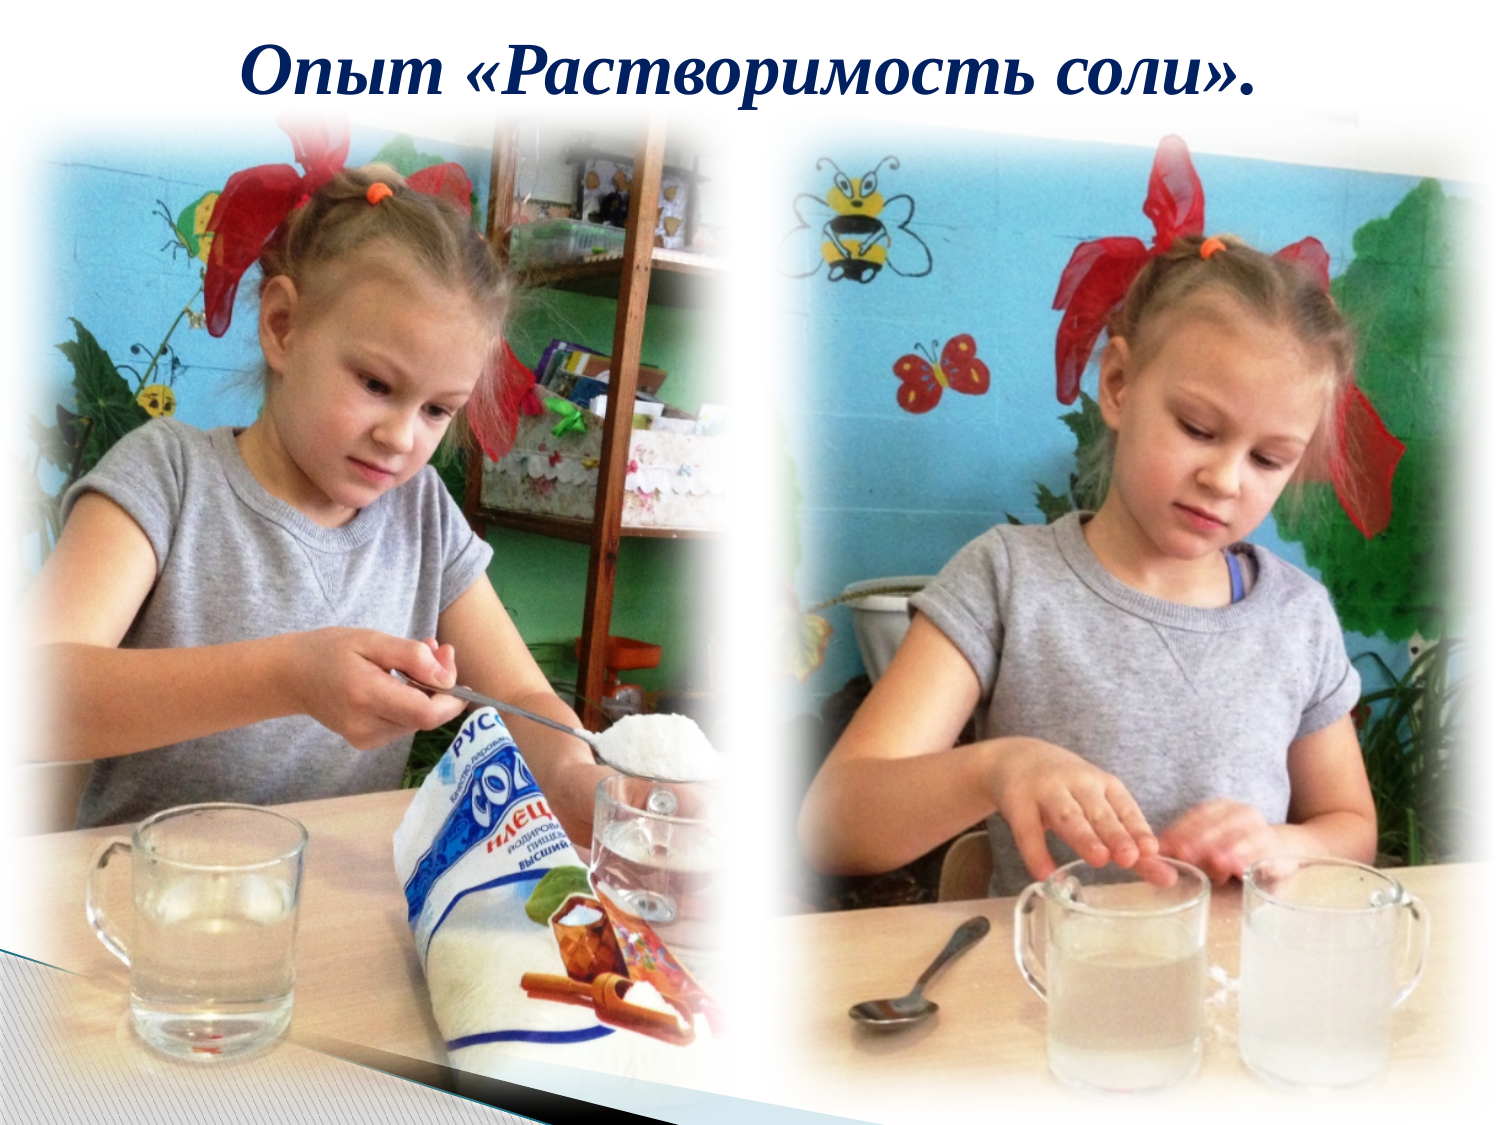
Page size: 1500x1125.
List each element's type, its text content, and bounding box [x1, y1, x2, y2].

title Опыт «Растворимость соли». [75, 0, 1425, 129]
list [0, 101, 739, 1125]
picture [761, 104, 1500, 1125]
